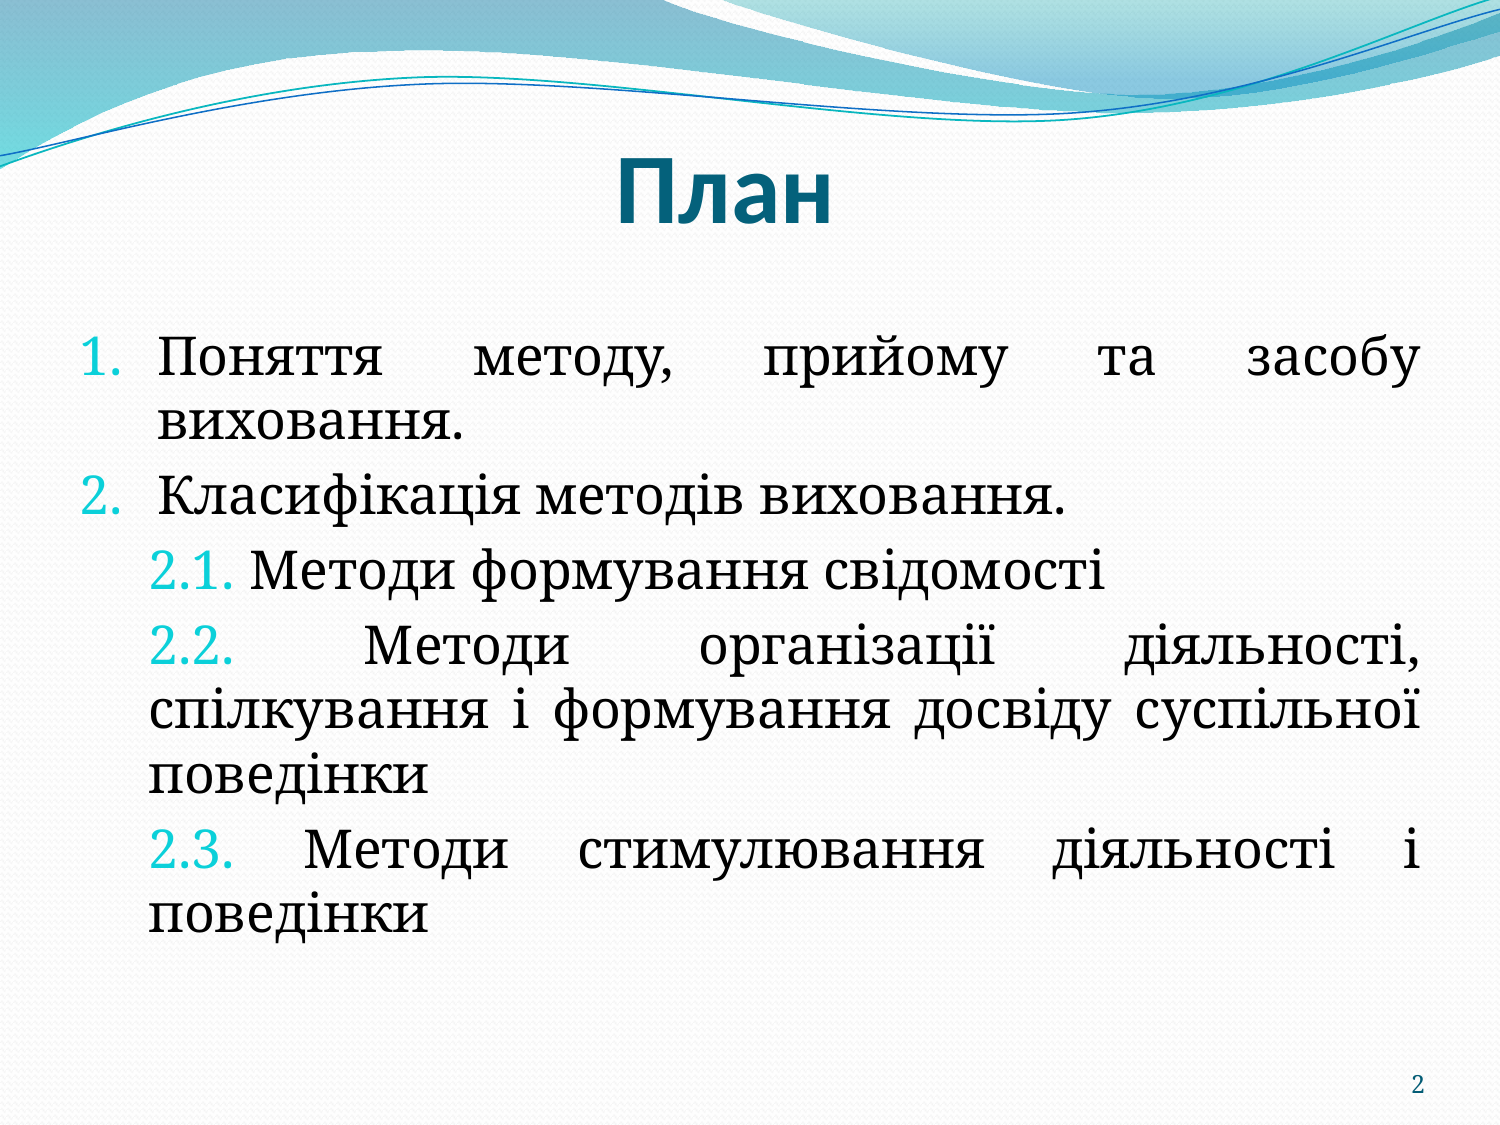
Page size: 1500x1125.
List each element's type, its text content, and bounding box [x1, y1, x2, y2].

slide_number 2 [1299, 1042, 1425, 1103]
list Поняття методу, прийому та засобу виховання. Класифікація методів виховання. 2.1. Методи формування свідомості 2.2. Методи організації діяльності, спілкування і формування досвіду суспільної поведінки 2.3. Методи стимулювання діяльності і поведінки [64, 314, 1436, 953]
title План [123, 113, 1349, 244]
